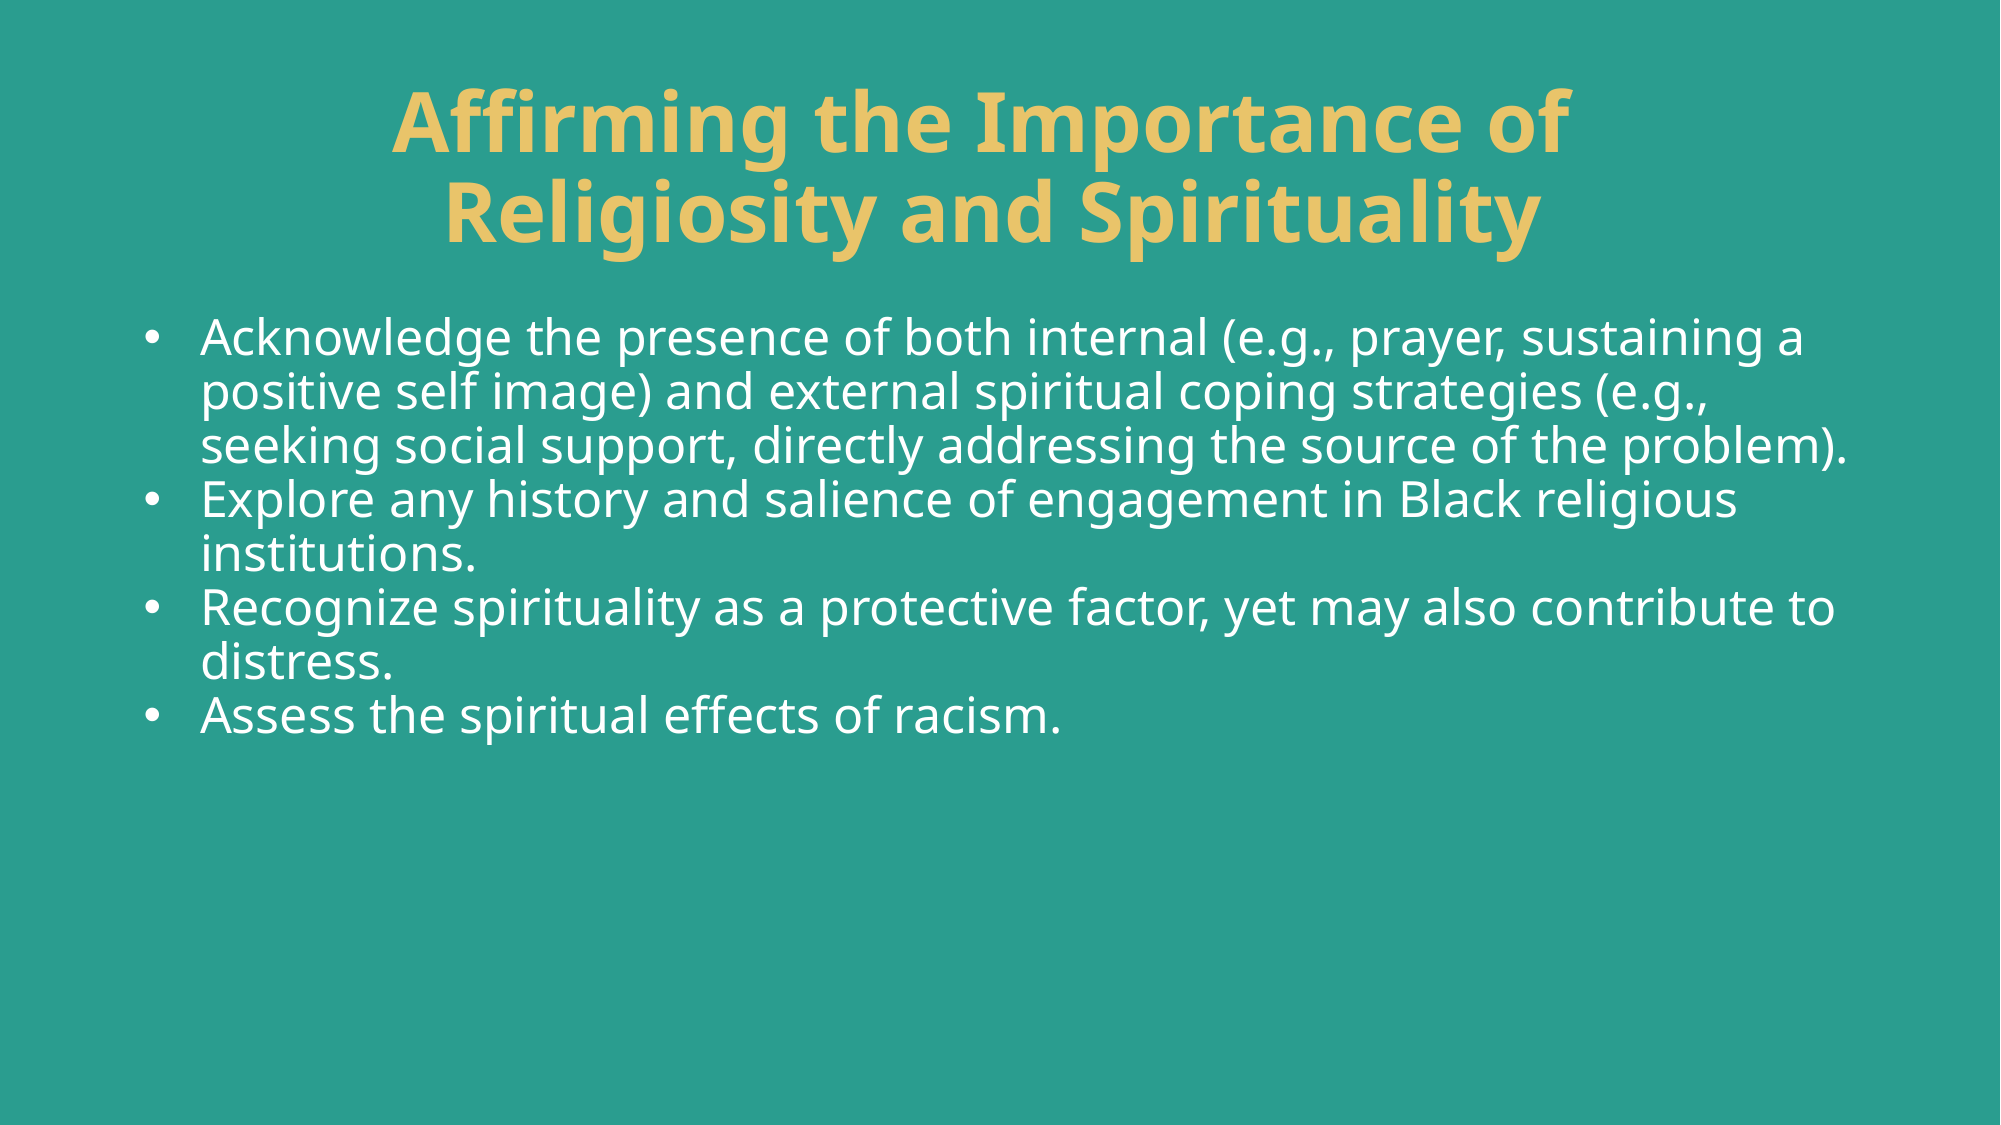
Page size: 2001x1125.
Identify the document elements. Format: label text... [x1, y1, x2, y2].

title Affirming the Importance of Religiosity and Spirituality [125, 117, 1875, 224]
list Acknowledge the presence of both internal (e.g., prayer, sustaining a positive self image) and external spiritual coping strategies (e.g., seeking social support, directly addressing the source of the problem). Explore any history and salience of engagement in Black religious institutions. Recognize spirituality as a protective factor, yet may also contribute to distress. Assess the spiritual effects of racism. [143, 312, 1875, 1090]
